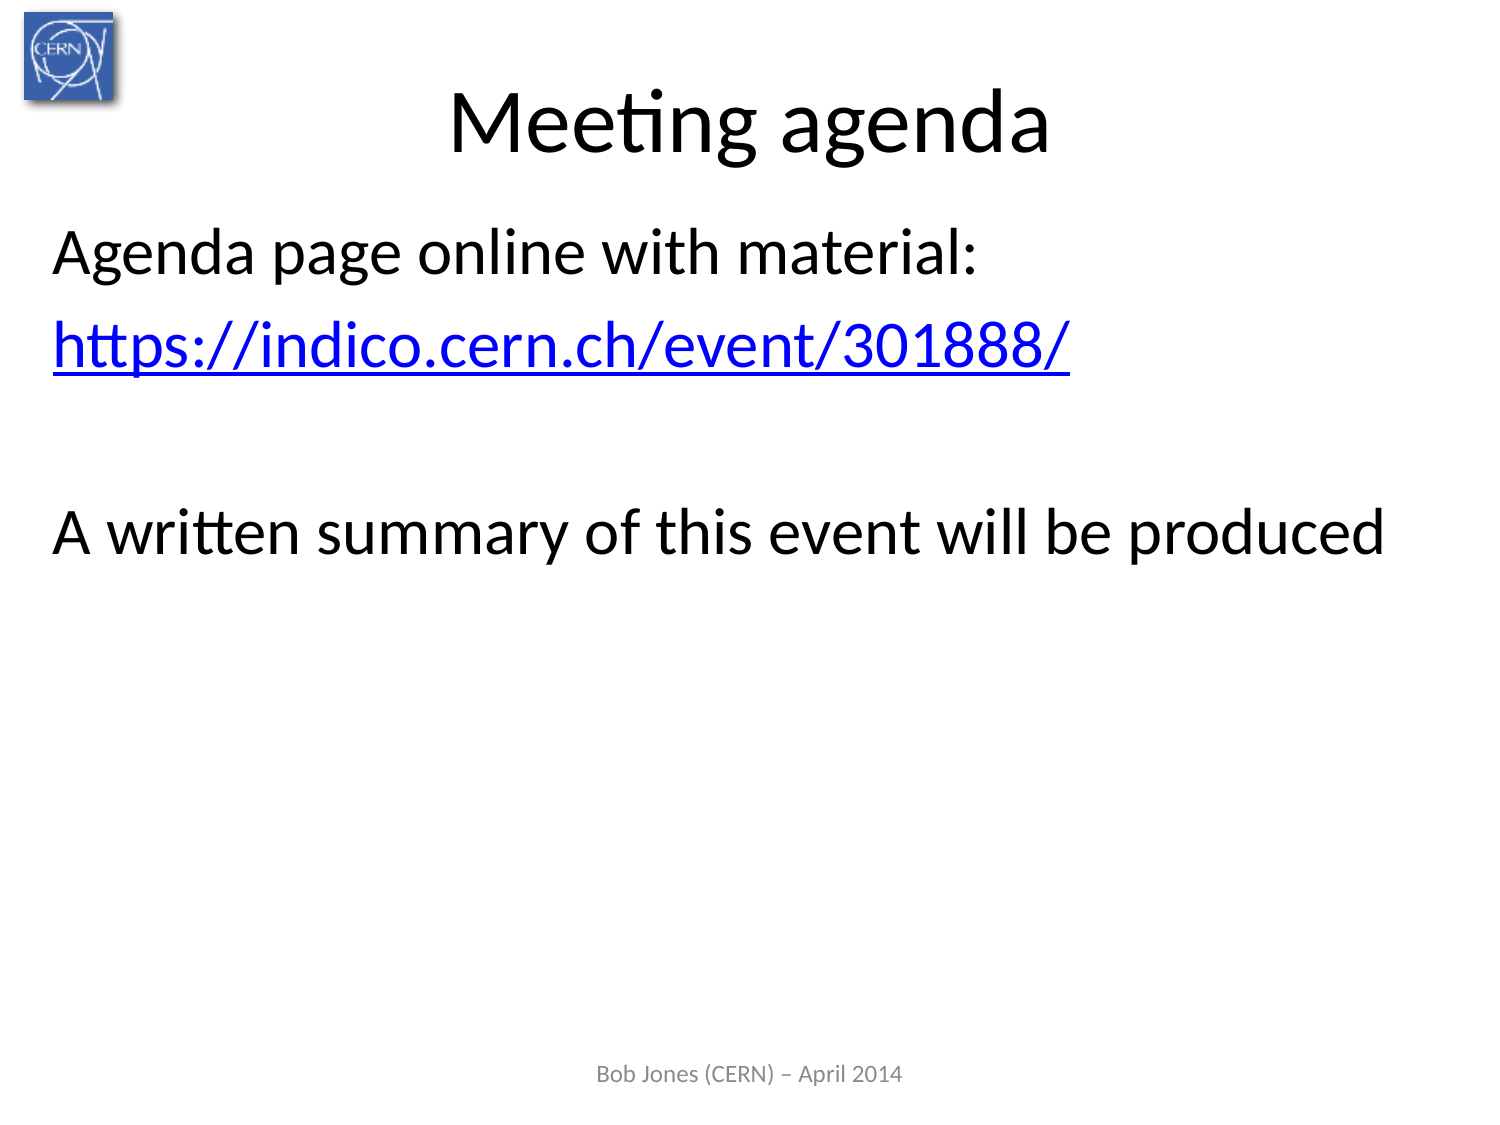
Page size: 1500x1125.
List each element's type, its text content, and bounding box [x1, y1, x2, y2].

list Agenda page online with material: https://indico.cern.ch/event/301888/ A written summary of this event will be produced [37, 200, 1463, 1005]
footer Bob Jones (CERN) – April 2014 [512, 1042, 988, 1103]
title Meeting agenda [75, 45, 1425, 188]
picture [24, 12, 113, 100]
